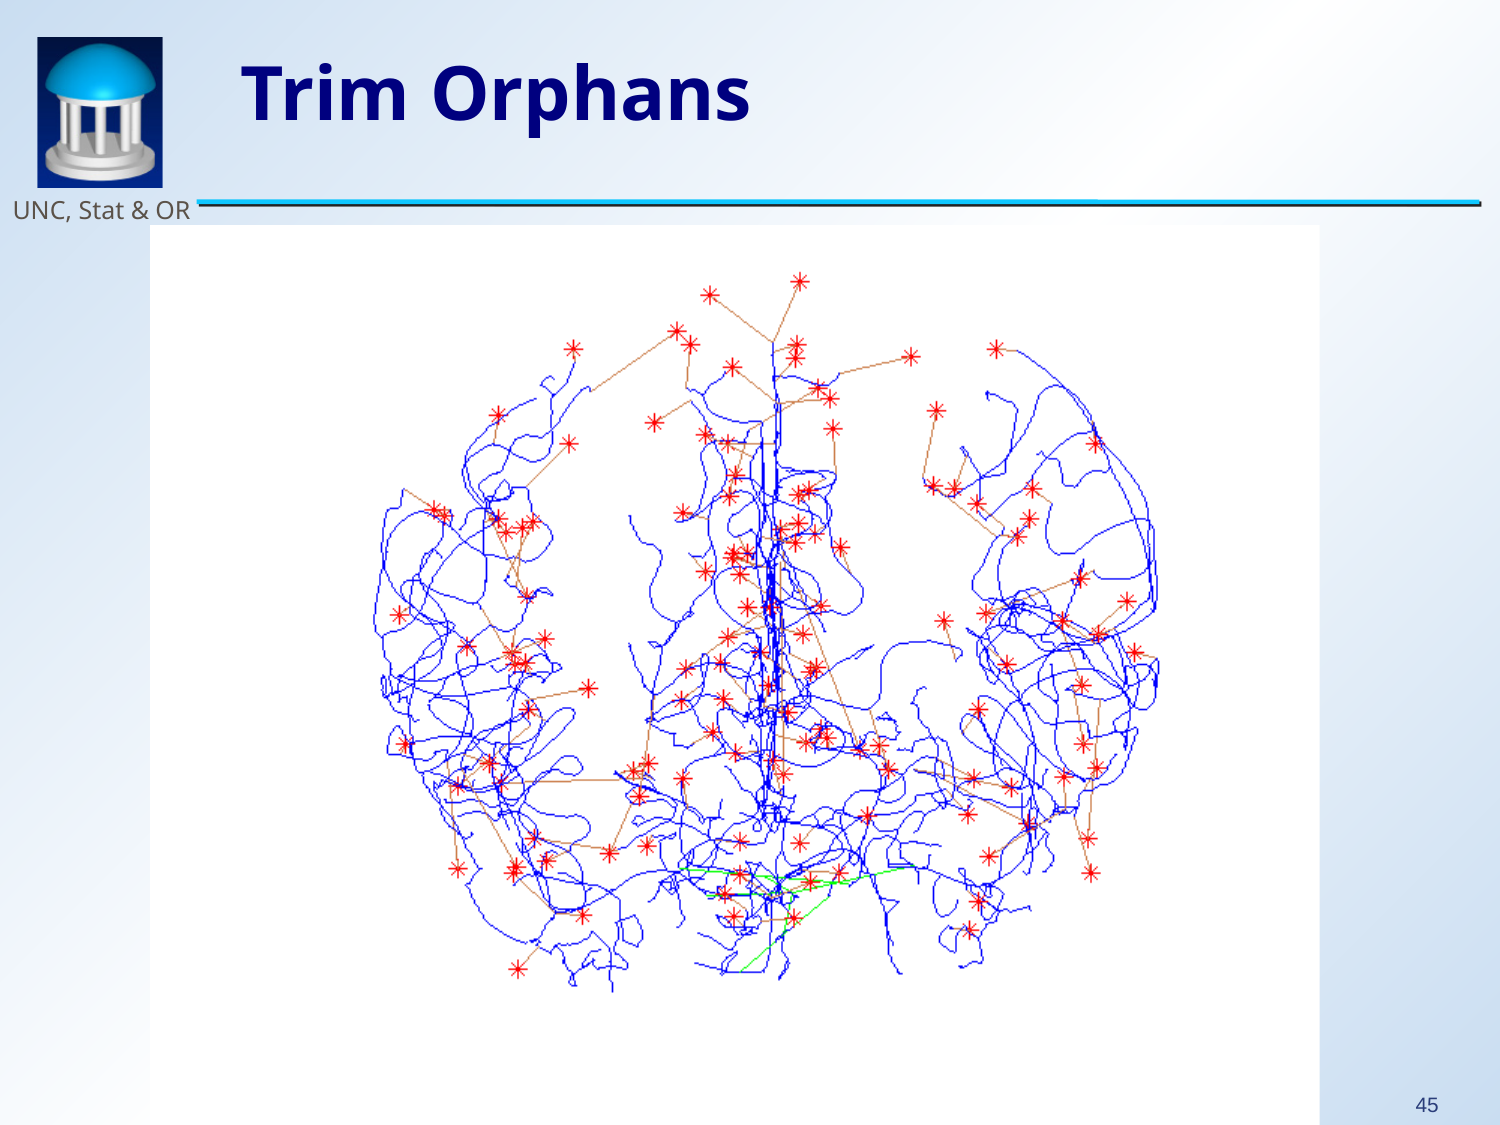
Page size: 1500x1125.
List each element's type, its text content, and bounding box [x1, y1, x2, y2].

picture [149, 224, 1320, 1125]
title Trim Orphans [224, 24, 1398, 156]
